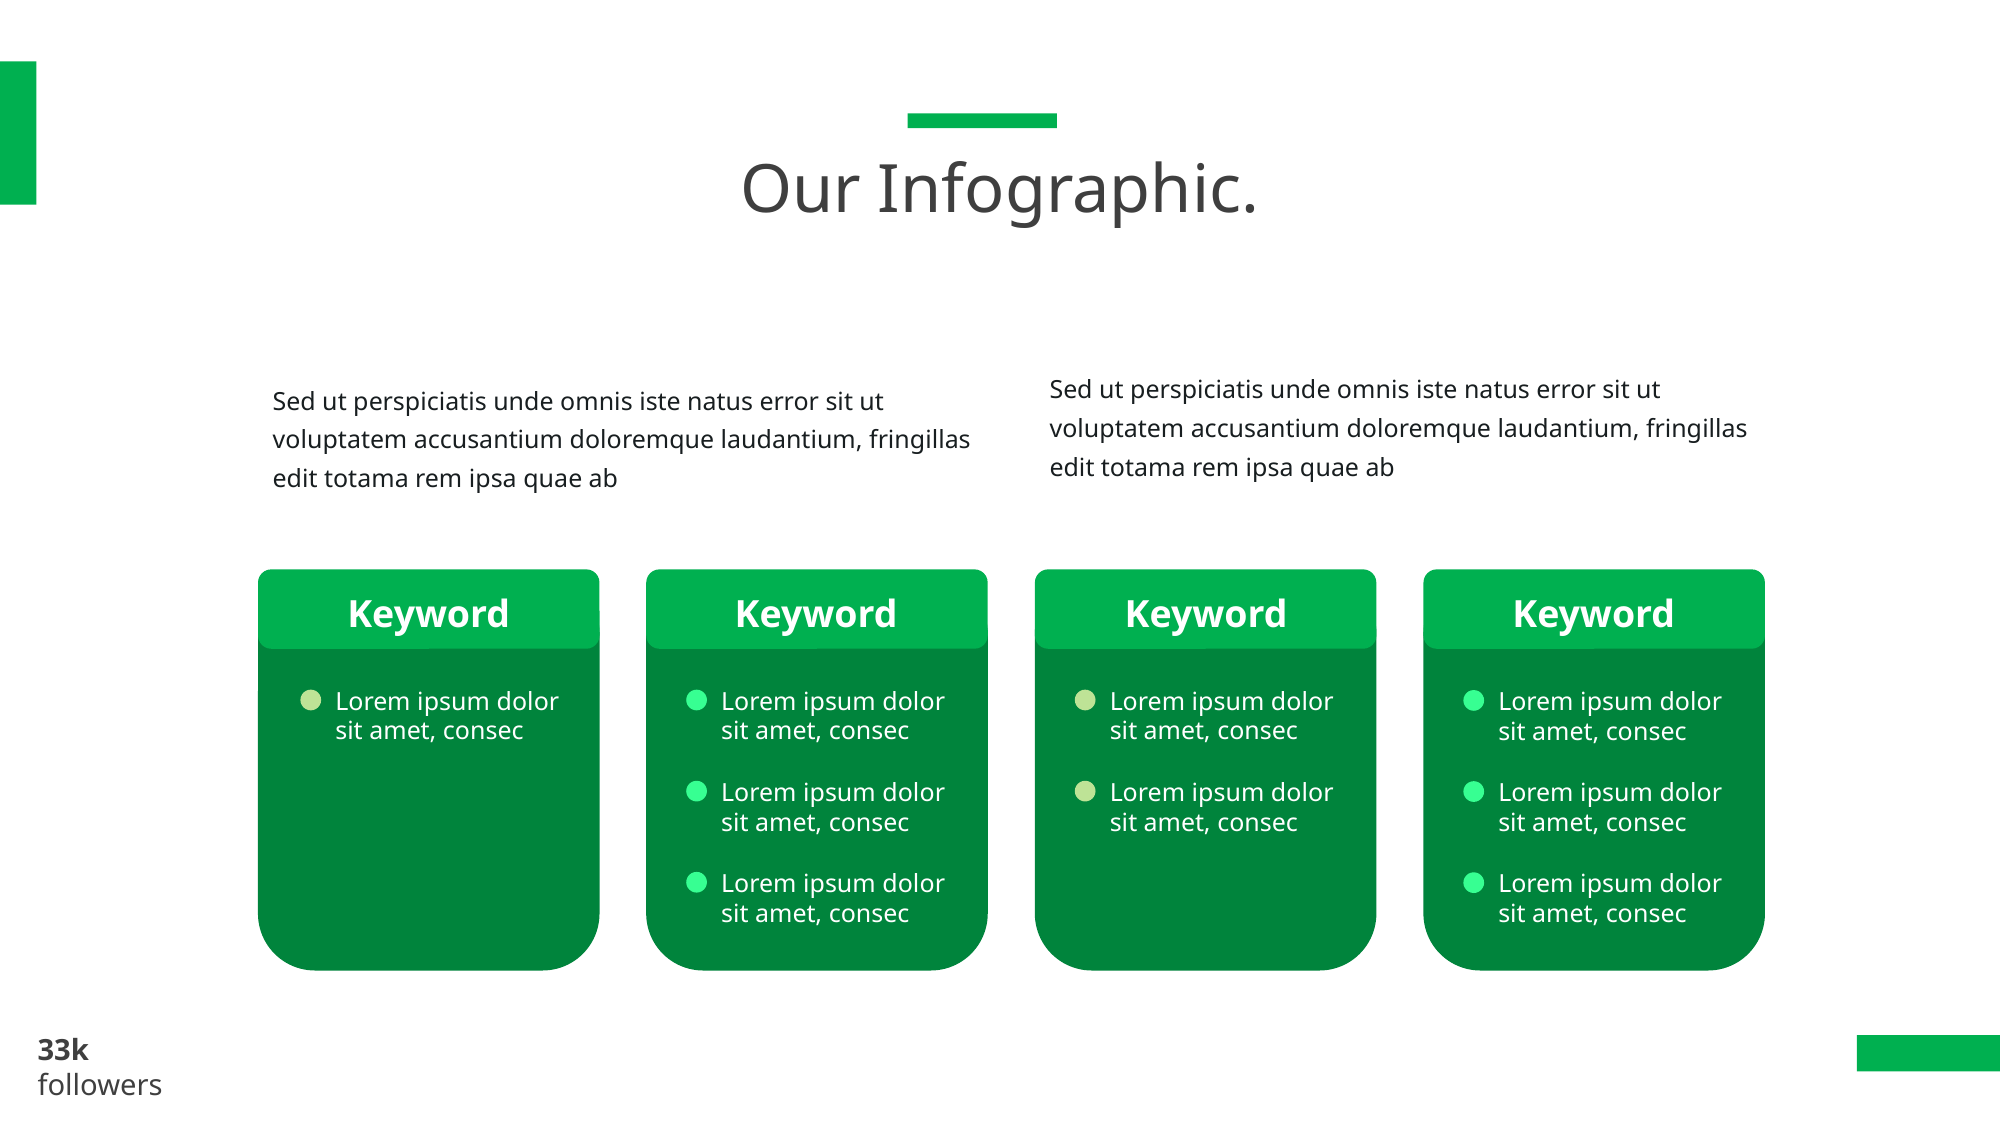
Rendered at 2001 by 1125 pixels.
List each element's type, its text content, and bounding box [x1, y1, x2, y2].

text_box [1462, 689, 1486, 712]
text_box [1856, 1034, 2000, 1073]
text_box [1462, 780, 1486, 803]
text_box [1422, 568, 1767, 650]
text_box [907, 112, 1058, 129]
text_box [299, 688, 323, 712]
text_box Lorem ipsum dolor sit amet, consec [706, 859, 967, 935]
text_box Keyword [1497, 582, 1690, 643]
text_box Our Infographic. [465, 138, 1535, 233]
text_box Keyword [332, 582, 525, 643]
text_box Lorem ipsum dolor sit amet, consec [1483, 860, 1744, 935]
text_box [685, 779, 708, 803]
text_box [1033, 637, 1378, 972]
text_box Lorem ipsum dolor sit amet, consec [706, 677, 967, 753]
text_box [645, 640, 989, 972]
text_box Lorem ipsum dolor sit amet, consec [1095, 768, 1356, 844]
text_box [645, 568, 989, 650]
text_box [0, 60, 37, 206]
text_box [1073, 688, 1097, 712]
text_box [256, 568, 601, 650]
text_box Lorem ipsum dolor sit amet, consec [1483, 769, 1744, 844]
text_box [256, 636, 601, 972]
text_box Lorem ipsum dolor sit amet, consec [320, 677, 581, 753]
text_box Sed ut perspiciatis unde omnis iste natus error sit ut voluptatem accusantium doloremque laudantium, fringillas edit totama rem ipsa quae ab [257, 368, 996, 501]
text_box Lorem ipsum dolor sit amet, consec [1483, 678, 1744, 753]
text_box Lorem ipsum dolor sit amet, consec [1095, 677, 1356, 753]
text_box Keyword [1109, 582, 1303, 643]
text_box [1073, 779, 1097, 803]
text_box [685, 870, 708, 894]
text_box [685, 688, 708, 712]
text_box [1422, 636, 1767, 972]
text_box 33k followers [22, 1023, 315, 1109]
text_box Keyword [719, 582, 913, 643]
text_box [1462, 871, 1486, 895]
text_box [1033, 568, 1378, 650]
text_box Lorem ipsum dolor sit amet, consec [706, 768, 967, 844]
text_box Sed ut perspiciatis unde omnis iste natus error sit ut voluptatem accusantium doloremque laudantium, fringillas edit totama rem ipsa quae ab [1034, 356, 1772, 489]
